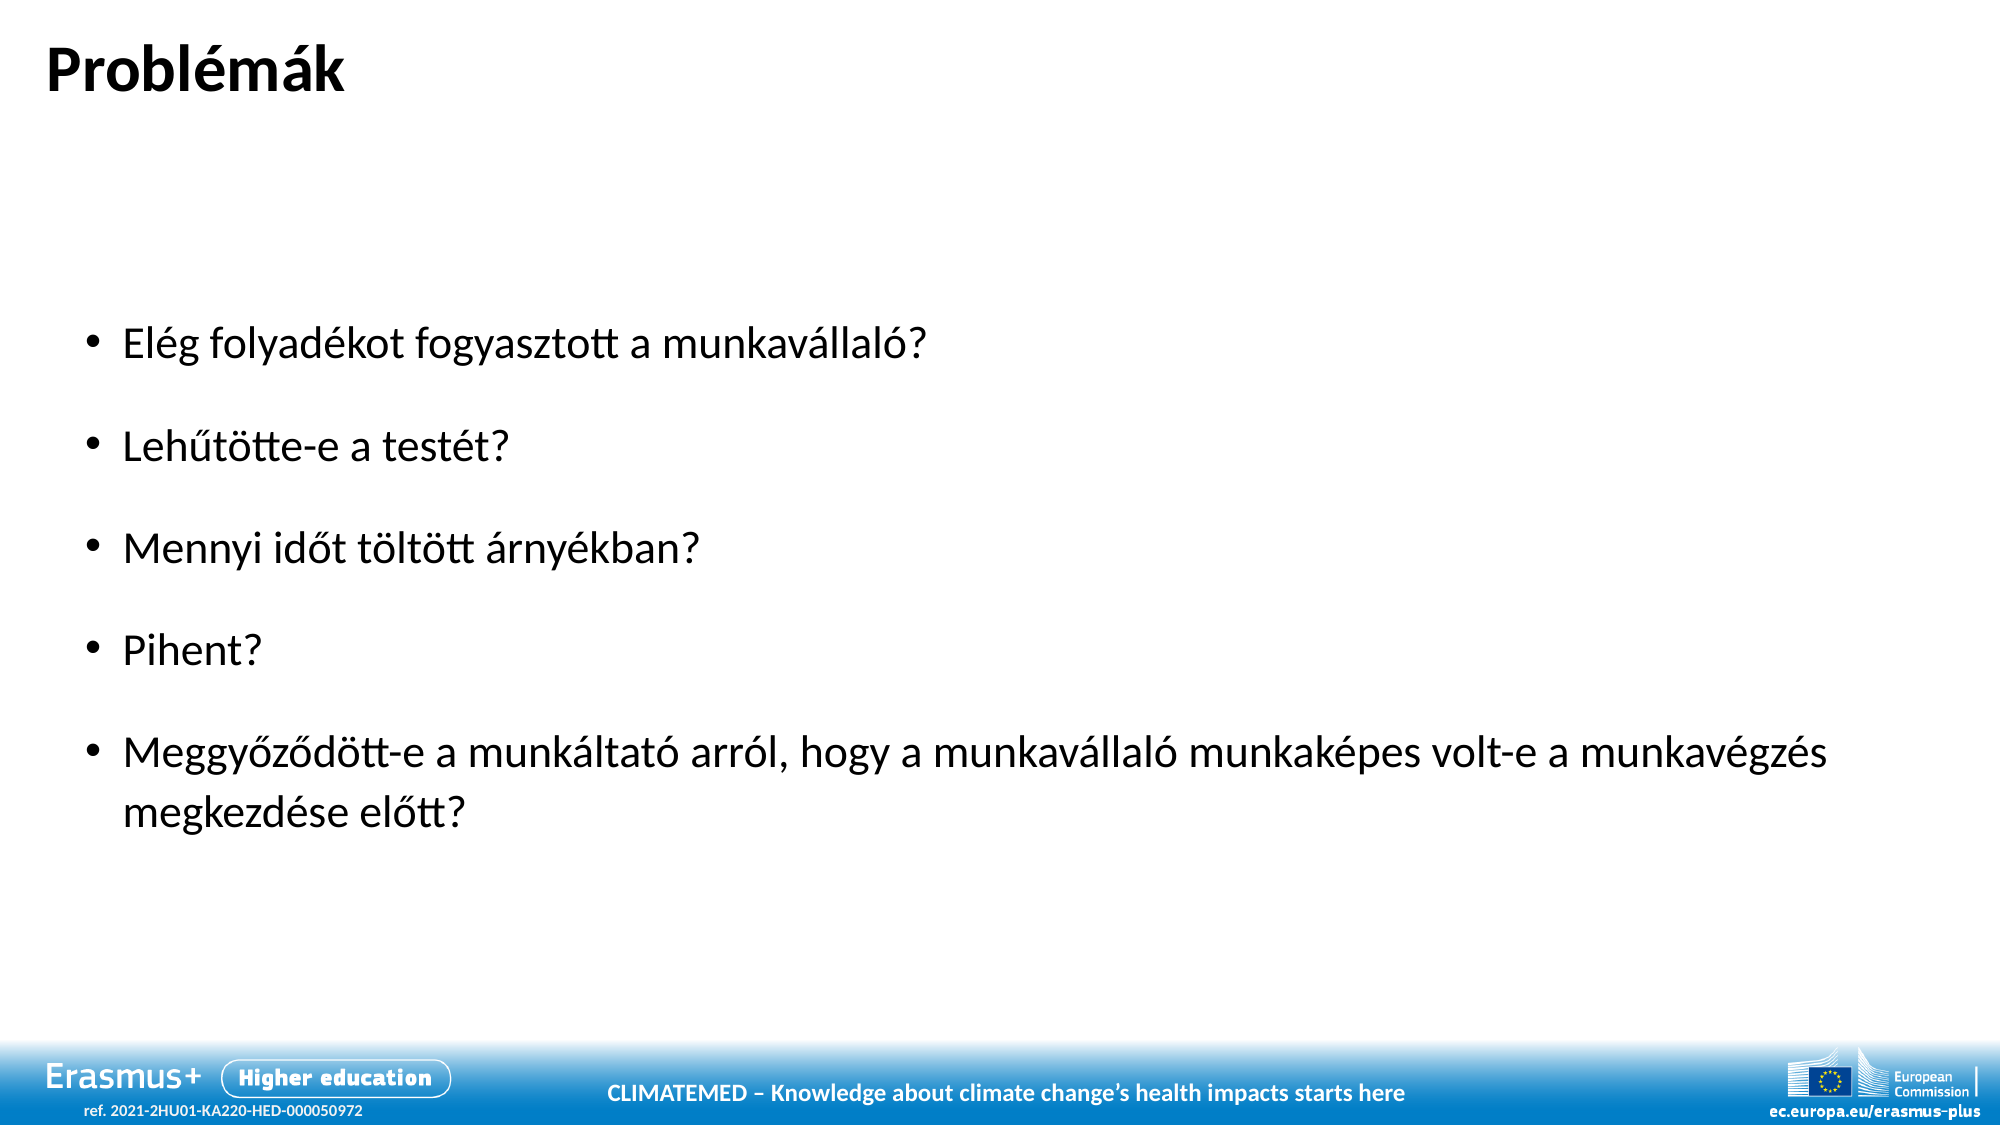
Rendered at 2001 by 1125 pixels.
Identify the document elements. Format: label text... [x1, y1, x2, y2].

picture [0, 899, 2000, 1125]
list Elég folyadékot fogyasztott a munkavállaló? Lehűtötte-e a testét? Mennyi időt töltött árnyékban? Pihent? Meggyőződött-e a munkáltató arról, hogy a munkavállaló munkaképes volt-e a munkavégzés megkezdése előtt? [70, 299, 1921, 1035]
title Problémák [31, 25, 1984, 116]
